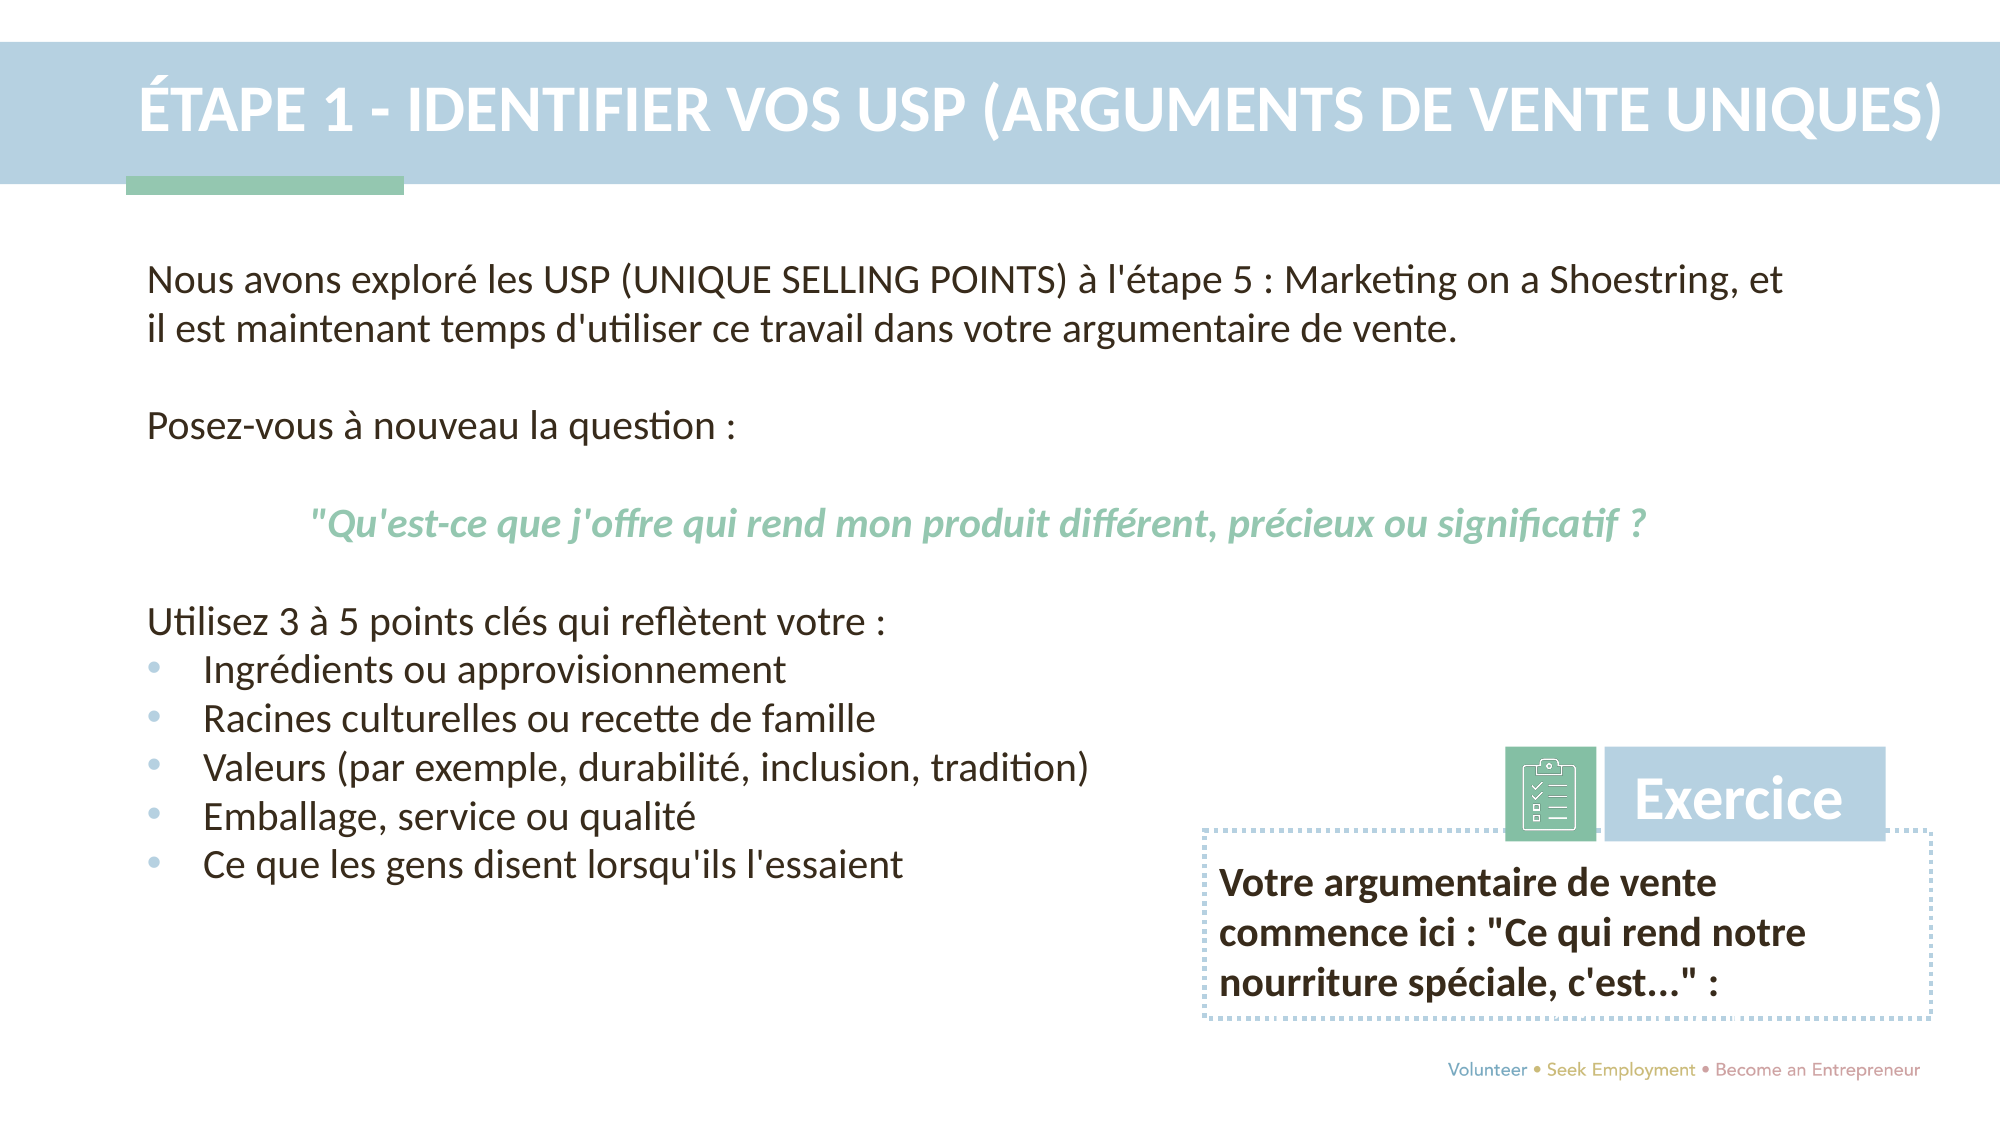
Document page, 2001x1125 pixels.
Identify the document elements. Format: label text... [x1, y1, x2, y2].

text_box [1505, 746, 1963, 842]
text_box [1170, 860, 1883, 989]
text_box Votre argumentaire de vente commence ici : "Ce qui rend notre nourriture spéciale, c'est..." : "Ce qui rend notre nourriture spéciale, c'est..." [1203, 830, 1932, 1019]
list ÉTAPE 1 - IDENTIFIER VOS USP (ARGUMENTS DE VENTE UNIQUES) [123, 51, 1992, 170]
list Nous avons exploré les USP (UNIQUE SELLING POINTS) à l'étape 5 : Marketing on a Shoestring, et il est maintenant temps d'utiliser ce travail dans votre argumentaire de vente. Posez-vous à nouveau la question : "Qu'est-ce que j'offre qui rend mon produit différent, précieux ou significatif ? Utilisez 3 à 5 points clés qui reflètent votre : Ingrédients ou approvisionnement Racines culturelles ou recette de famille Valeurs (par exemple, durabilité, inclusion, tradition) Emballage, service ou qualité Ce que les gens disent lorsqu'ils l'essaient [131, 245, 1825, 968]
picture [1418, 1046, 1971, 1103]
